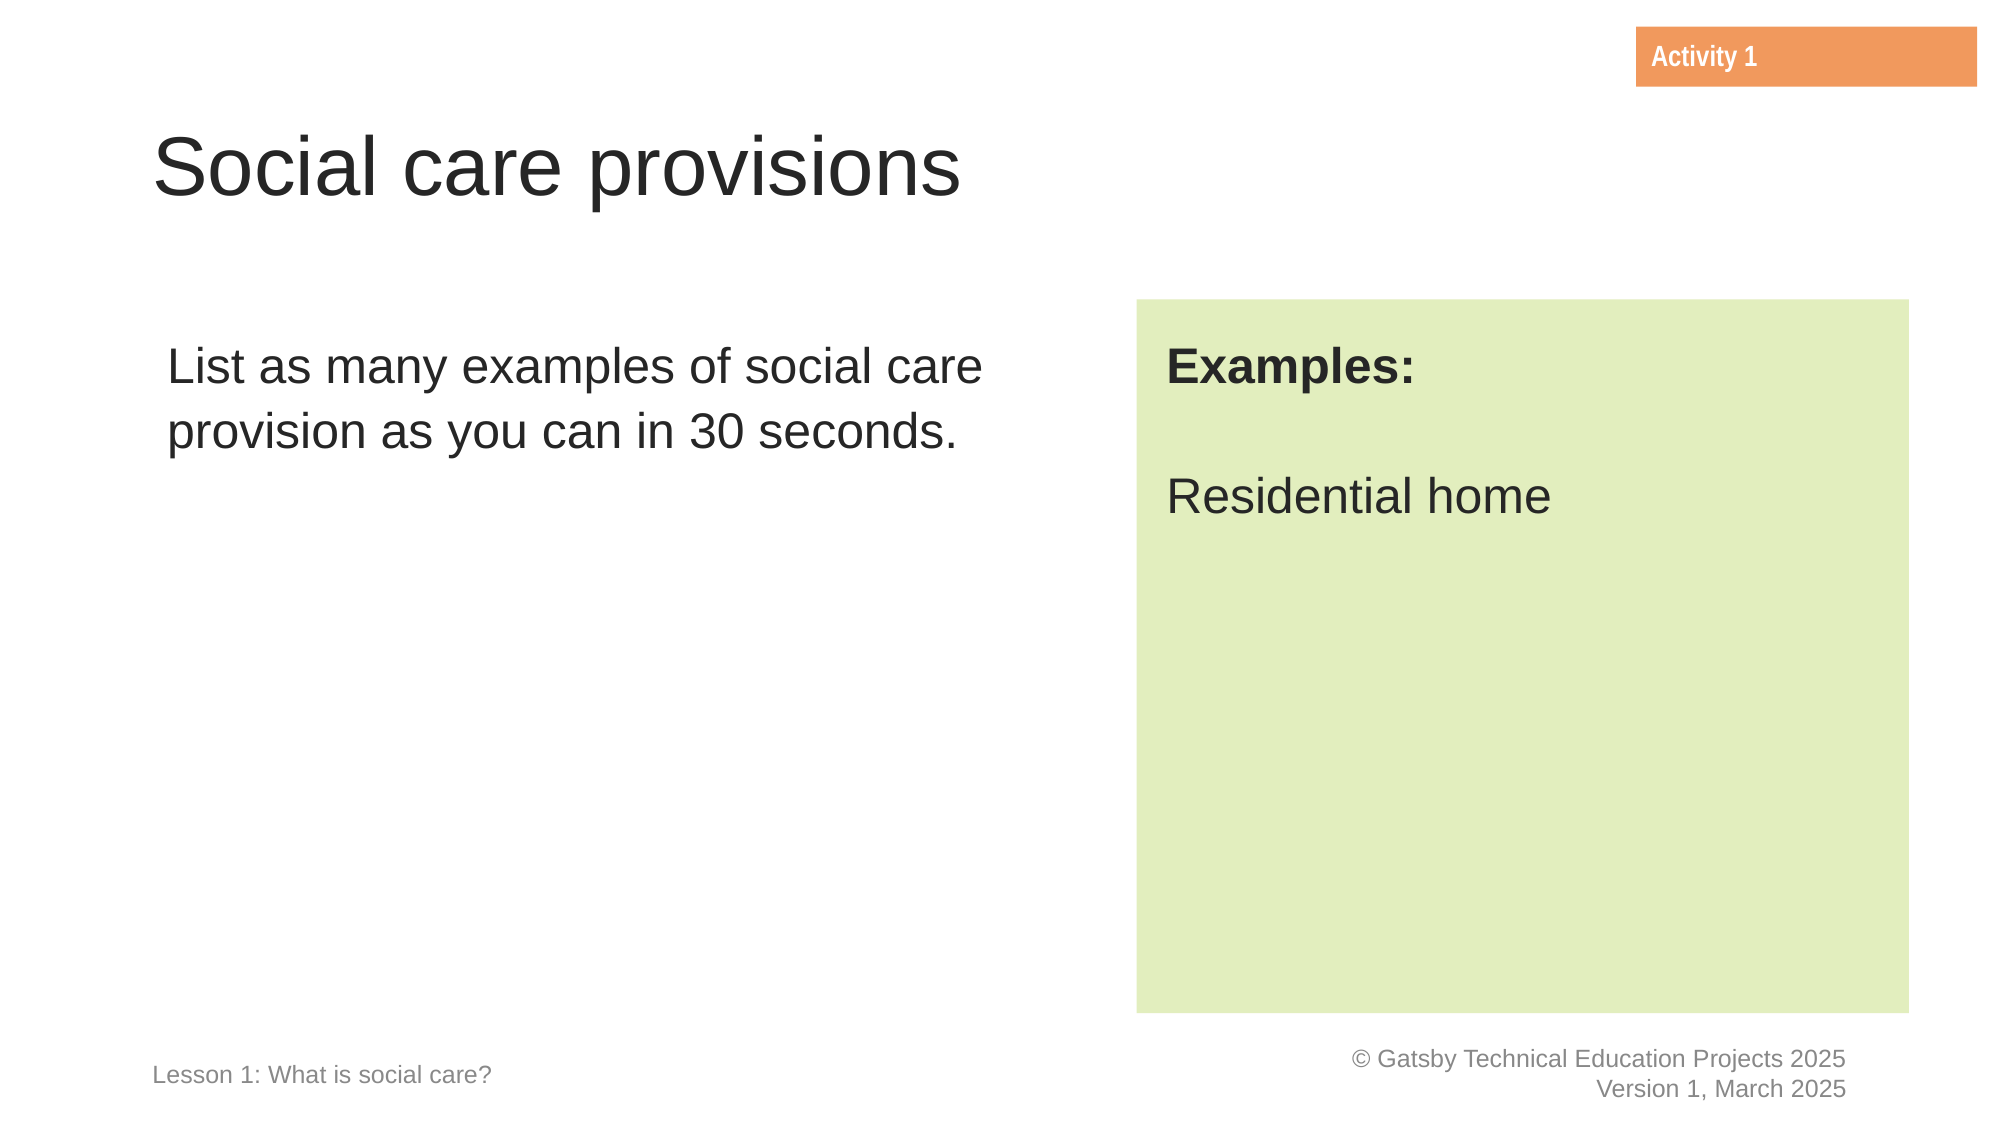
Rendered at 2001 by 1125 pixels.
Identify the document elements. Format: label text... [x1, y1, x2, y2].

list List as many examples of social care provision as you can in 30 seconds. [137, 299, 1109, 1014]
list Lesson 1: What is social care? [137, 1042, 829, 1103]
text_box Examples: Residential home [1136, 299, 1909, 1014]
list Activity 1 [1636, 26, 1978, 87]
title Social care provisions [137, 59, 1863, 278]
